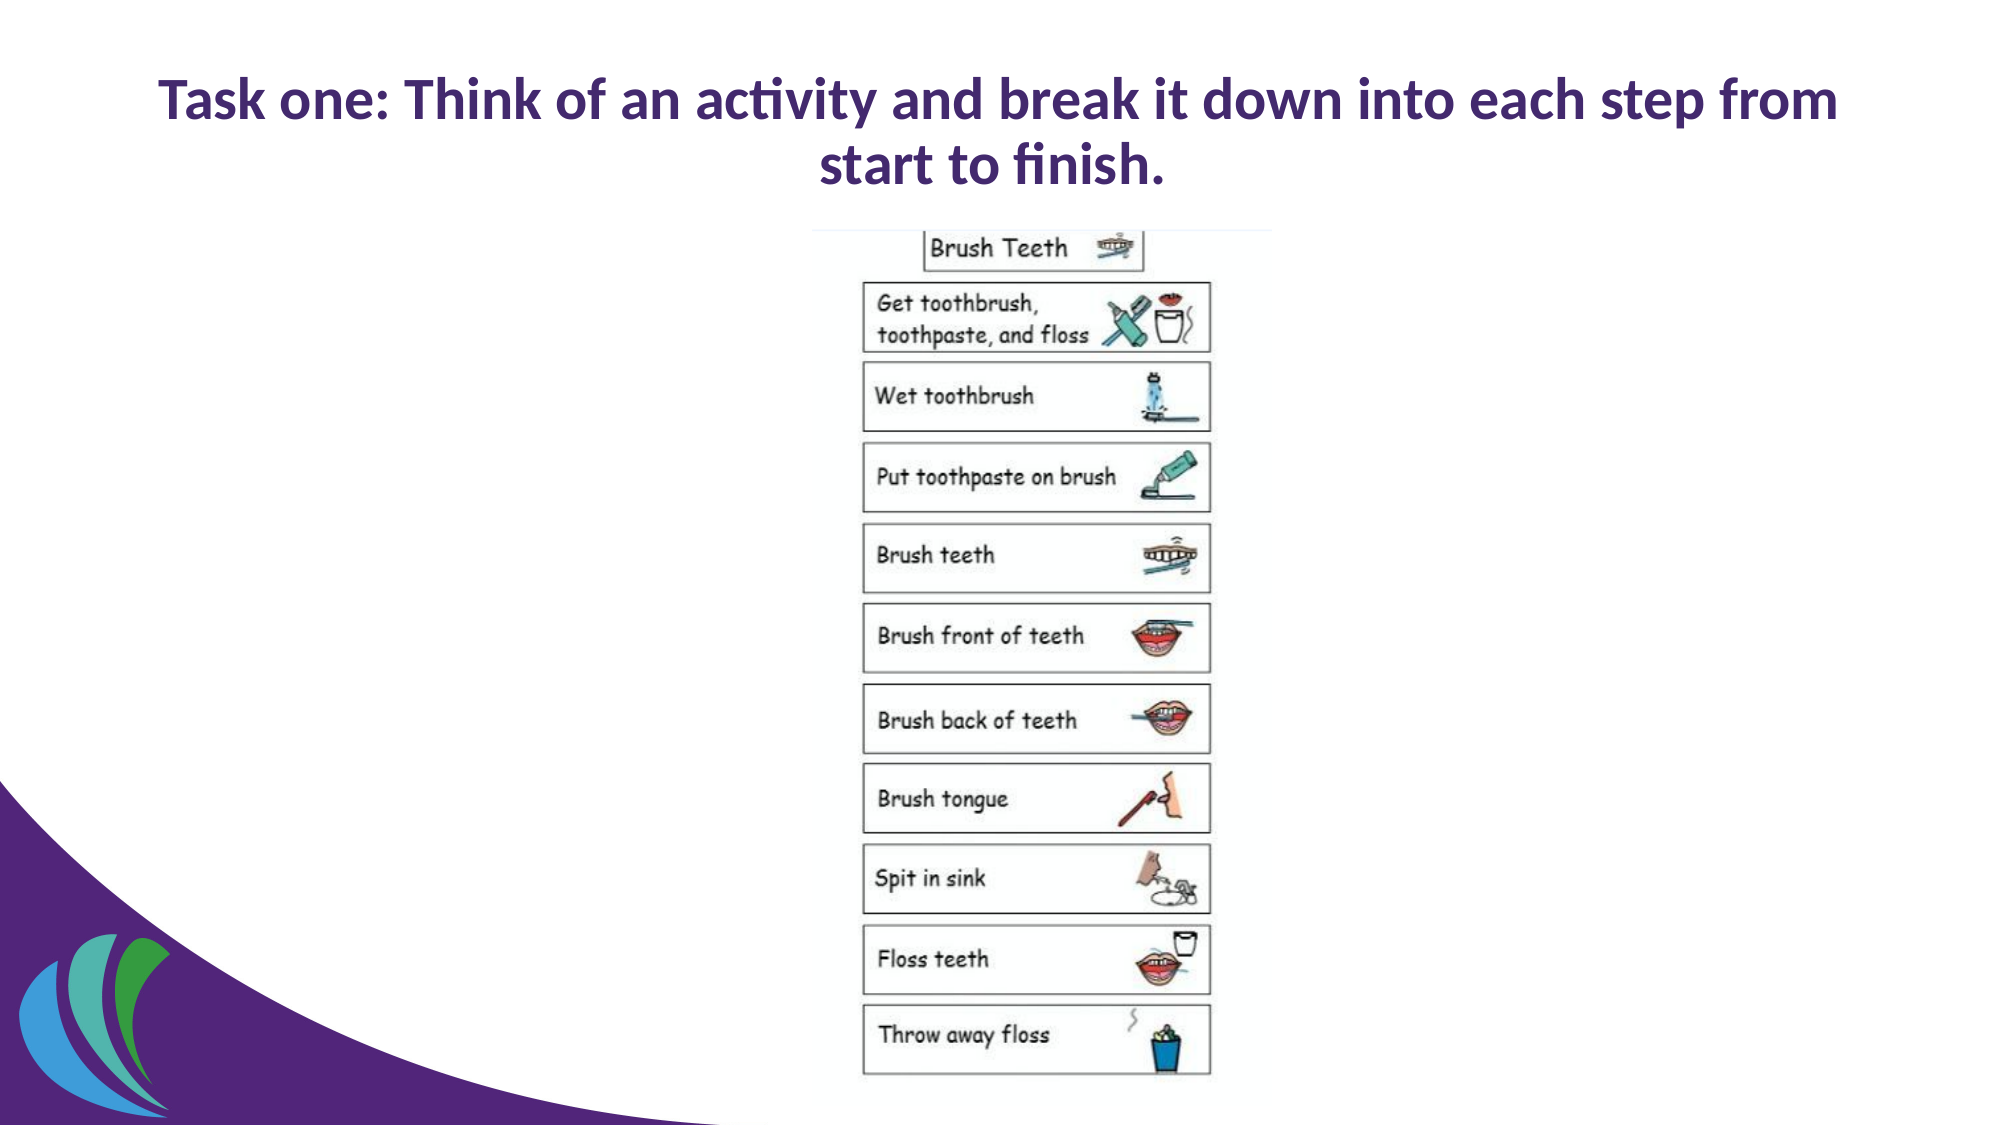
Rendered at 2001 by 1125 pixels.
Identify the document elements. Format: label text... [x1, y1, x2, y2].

picture [0, 1, 2000, 1125]
title Task one: Think of an activity and break it down into each step from start to finish. [137, 59, 1863, 278]
